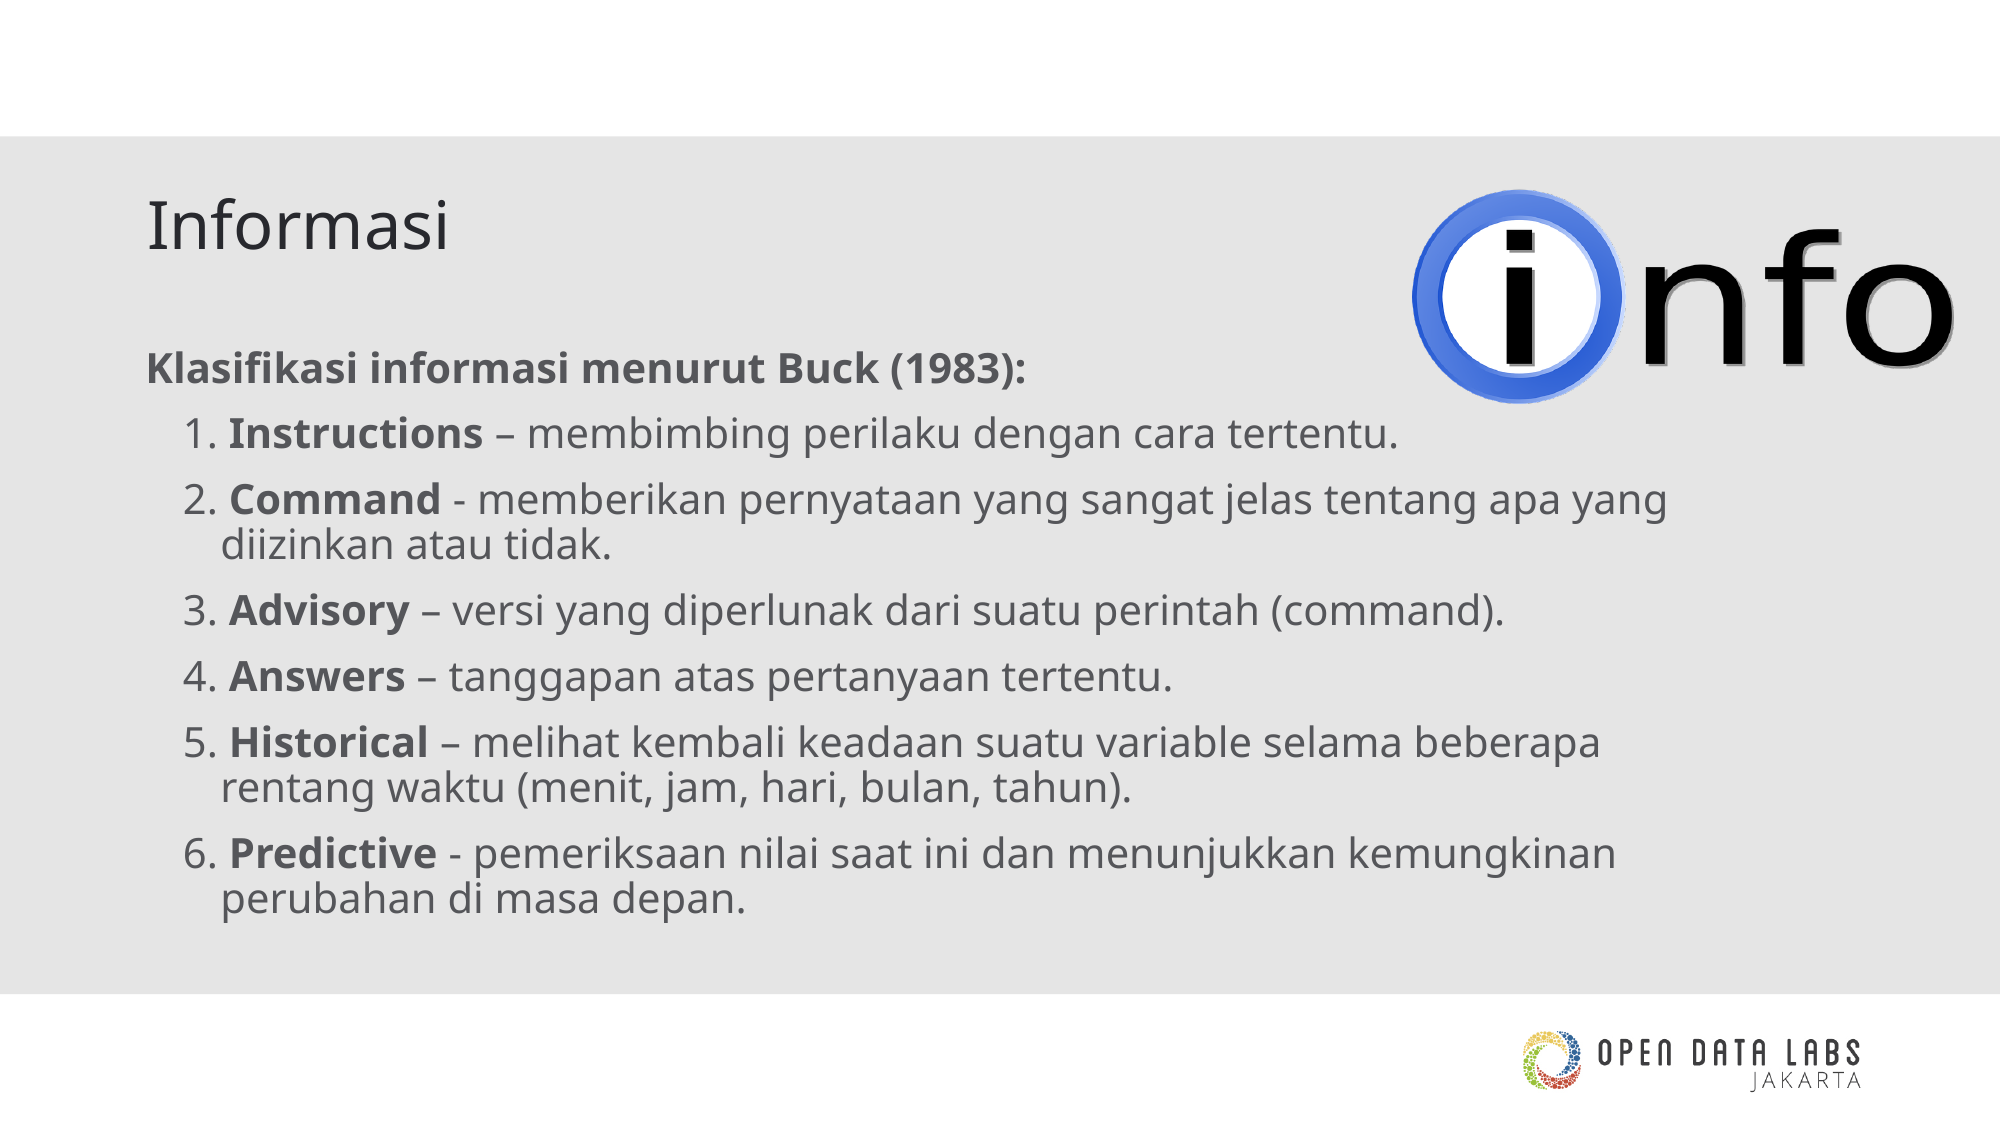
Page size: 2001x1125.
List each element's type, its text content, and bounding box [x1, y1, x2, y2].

list Informasi [147, 199, 1407, 333]
picture [1412, 161, 1954, 433]
list Klasifikasi informasi menurut Buck (1983): 1. Instructions – membimbing perilaku dengan cara tertentu. 2. Command - memberikan pernyataan yang sangat jelas tentang apa yang diizinkan atau tidak. 3. Advisory – versi yang diperlunak dari suatu perintah (command). 4. Answers – tanggapan atas pertanyaan tertentu. 5. Historical – melihat kembali keadaan suatu variable selama beberapa rentang waktu (menit, jam, hari, bulan, tahun). 6. Predictive - pemeriksaan nilai saat ini dan menunjukkan kemungkinan perubahan di masa depan. [145, 342, 1709, 926]
picture [1511, 1020, 1872, 1098]
